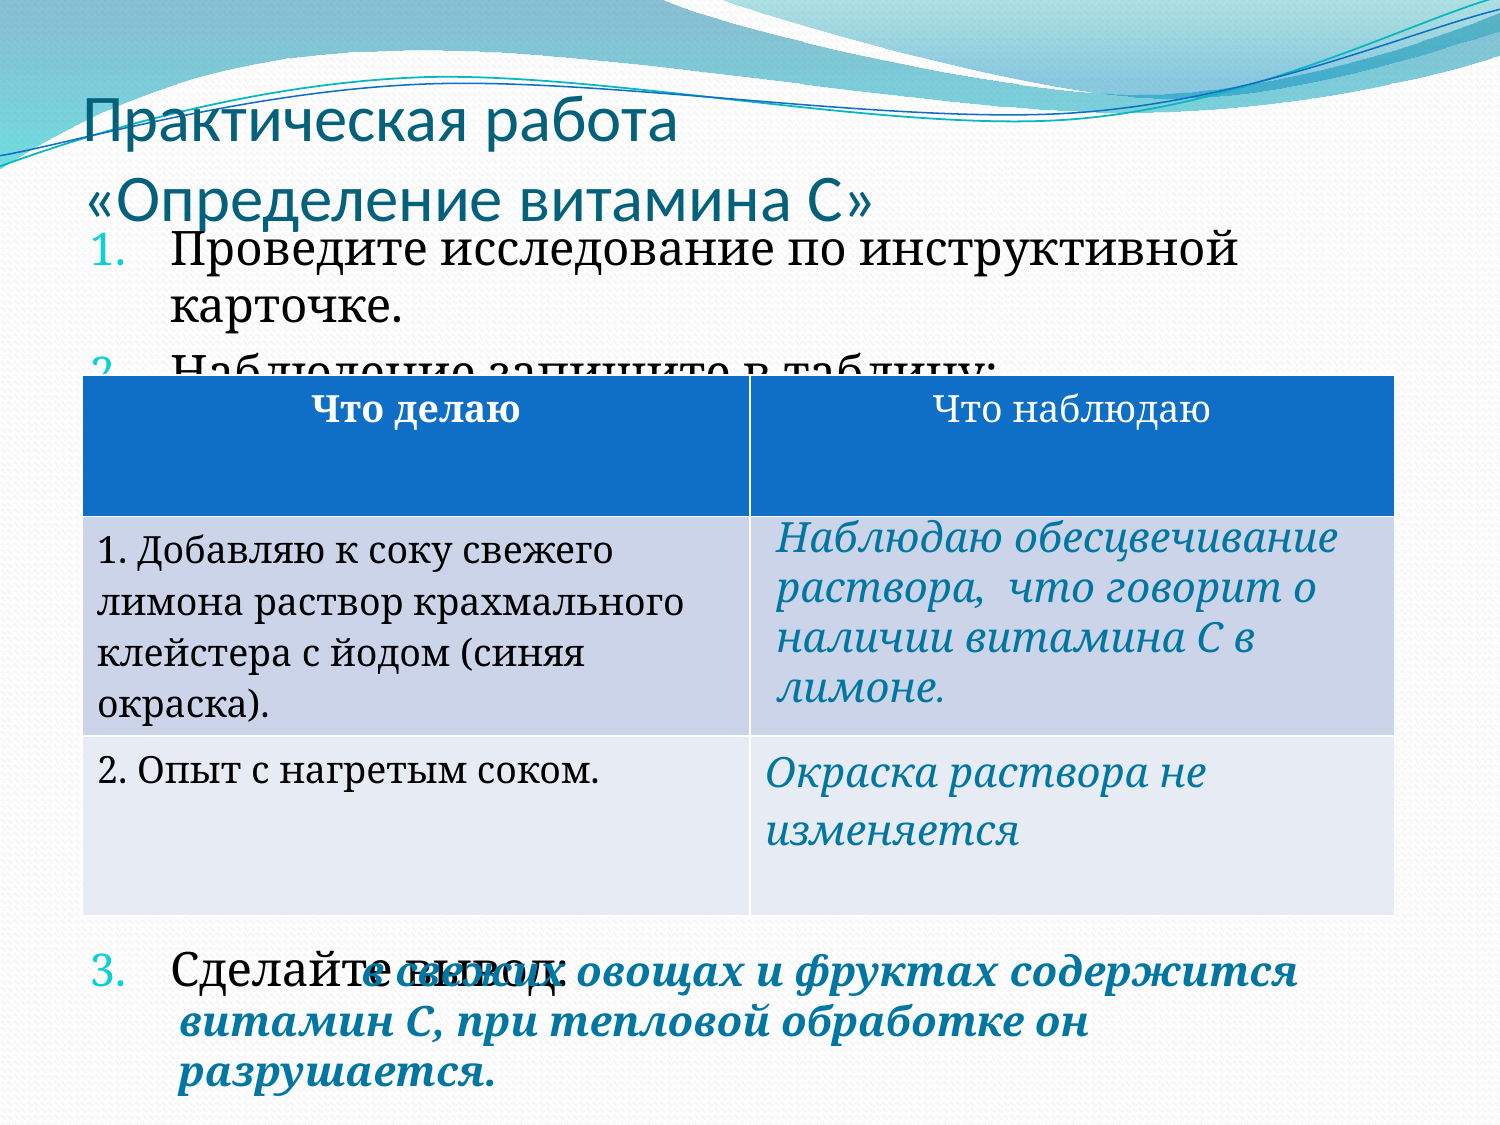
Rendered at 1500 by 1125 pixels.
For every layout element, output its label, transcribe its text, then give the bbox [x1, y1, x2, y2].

table_cell Окраска раствора не изменяется [751, 737, 1394, 915]
list Проведите исследование по инструктивной карточке. Наблюдение запишите в таблицу: Сделайте вывод: [75, 210, 1425, 1005]
text_box Наблюдаю обесцвечивание раствора, что говорит о наличии витамина С в лимоне. [761, 503, 1372, 719]
text_box в свежих овощах и фруктах содержится витамин С, при тепловой обработке он разрушается. [163, 937, 1407, 1103]
table_cell 2. Опыт с нагретым соком. [83, 737, 749, 915]
title Практическая работа «Определение витамина С» [82, 46, 1432, 235]
table_header Что делаю [83, 376, 749, 516]
table_cell 1. Добавляю к соку свежего лимона раствор крахмального клейстера с йодом (синяя окраска). [83, 517, 749, 735]
table_cell [751, 517, 1394, 735]
table_header Что наблюдаю [751, 376, 1394, 516]
